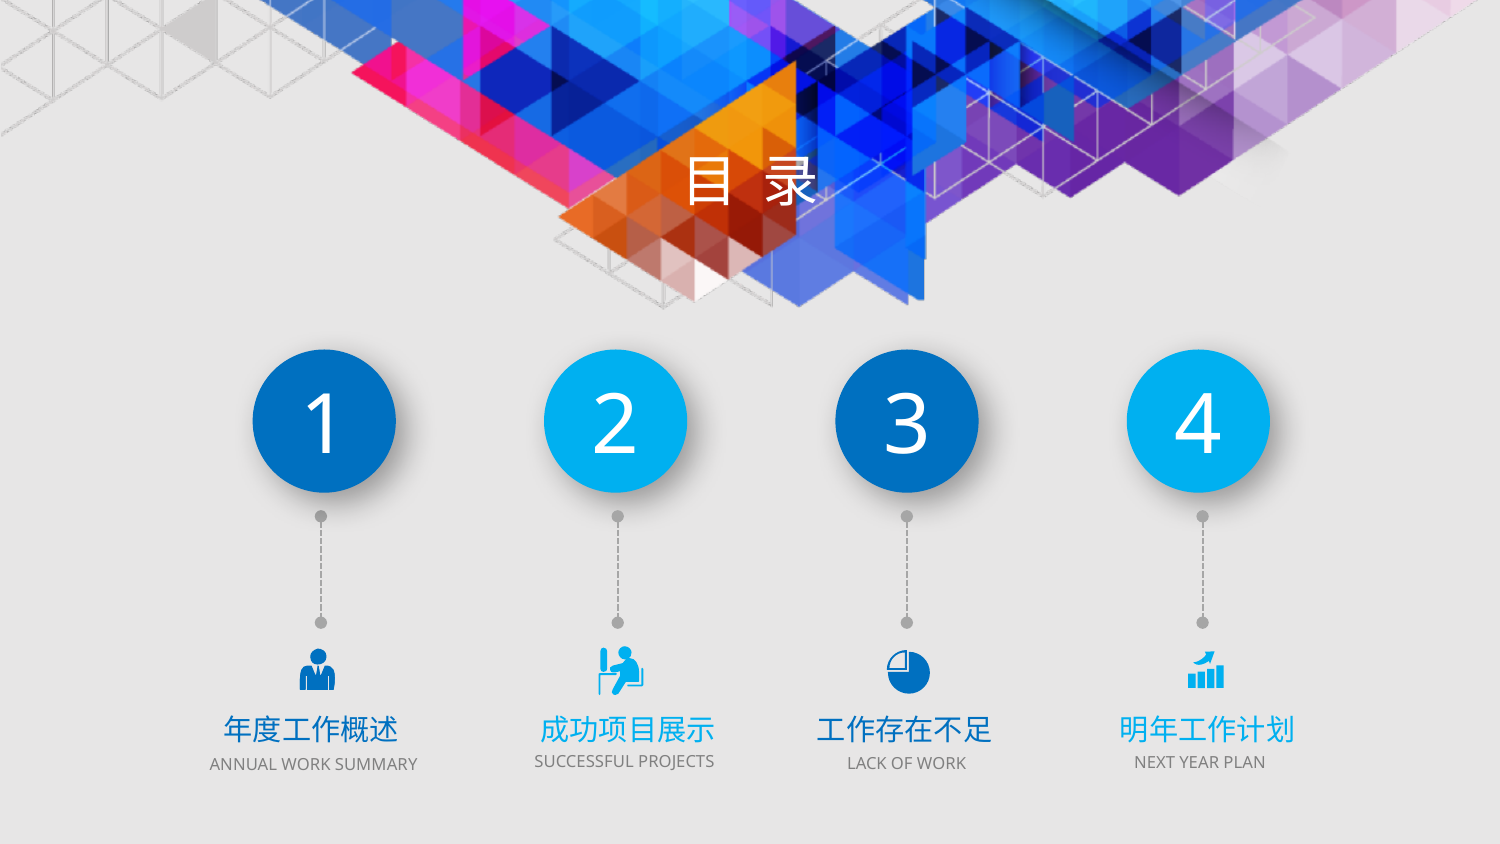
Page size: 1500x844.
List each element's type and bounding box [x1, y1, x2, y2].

text_box [802, 516, 1039, 790]
text_box [519, 516, 763, 790]
text_box [252, 349, 396, 493]
text_box [835, 349, 979, 493]
text_box [1105, 516, 1319, 780]
text_box [543, 349, 688, 493]
text_box [194, 516, 462, 782]
text_box [1126, 349, 1270, 493]
picture [2, 0, 1500, 844]
